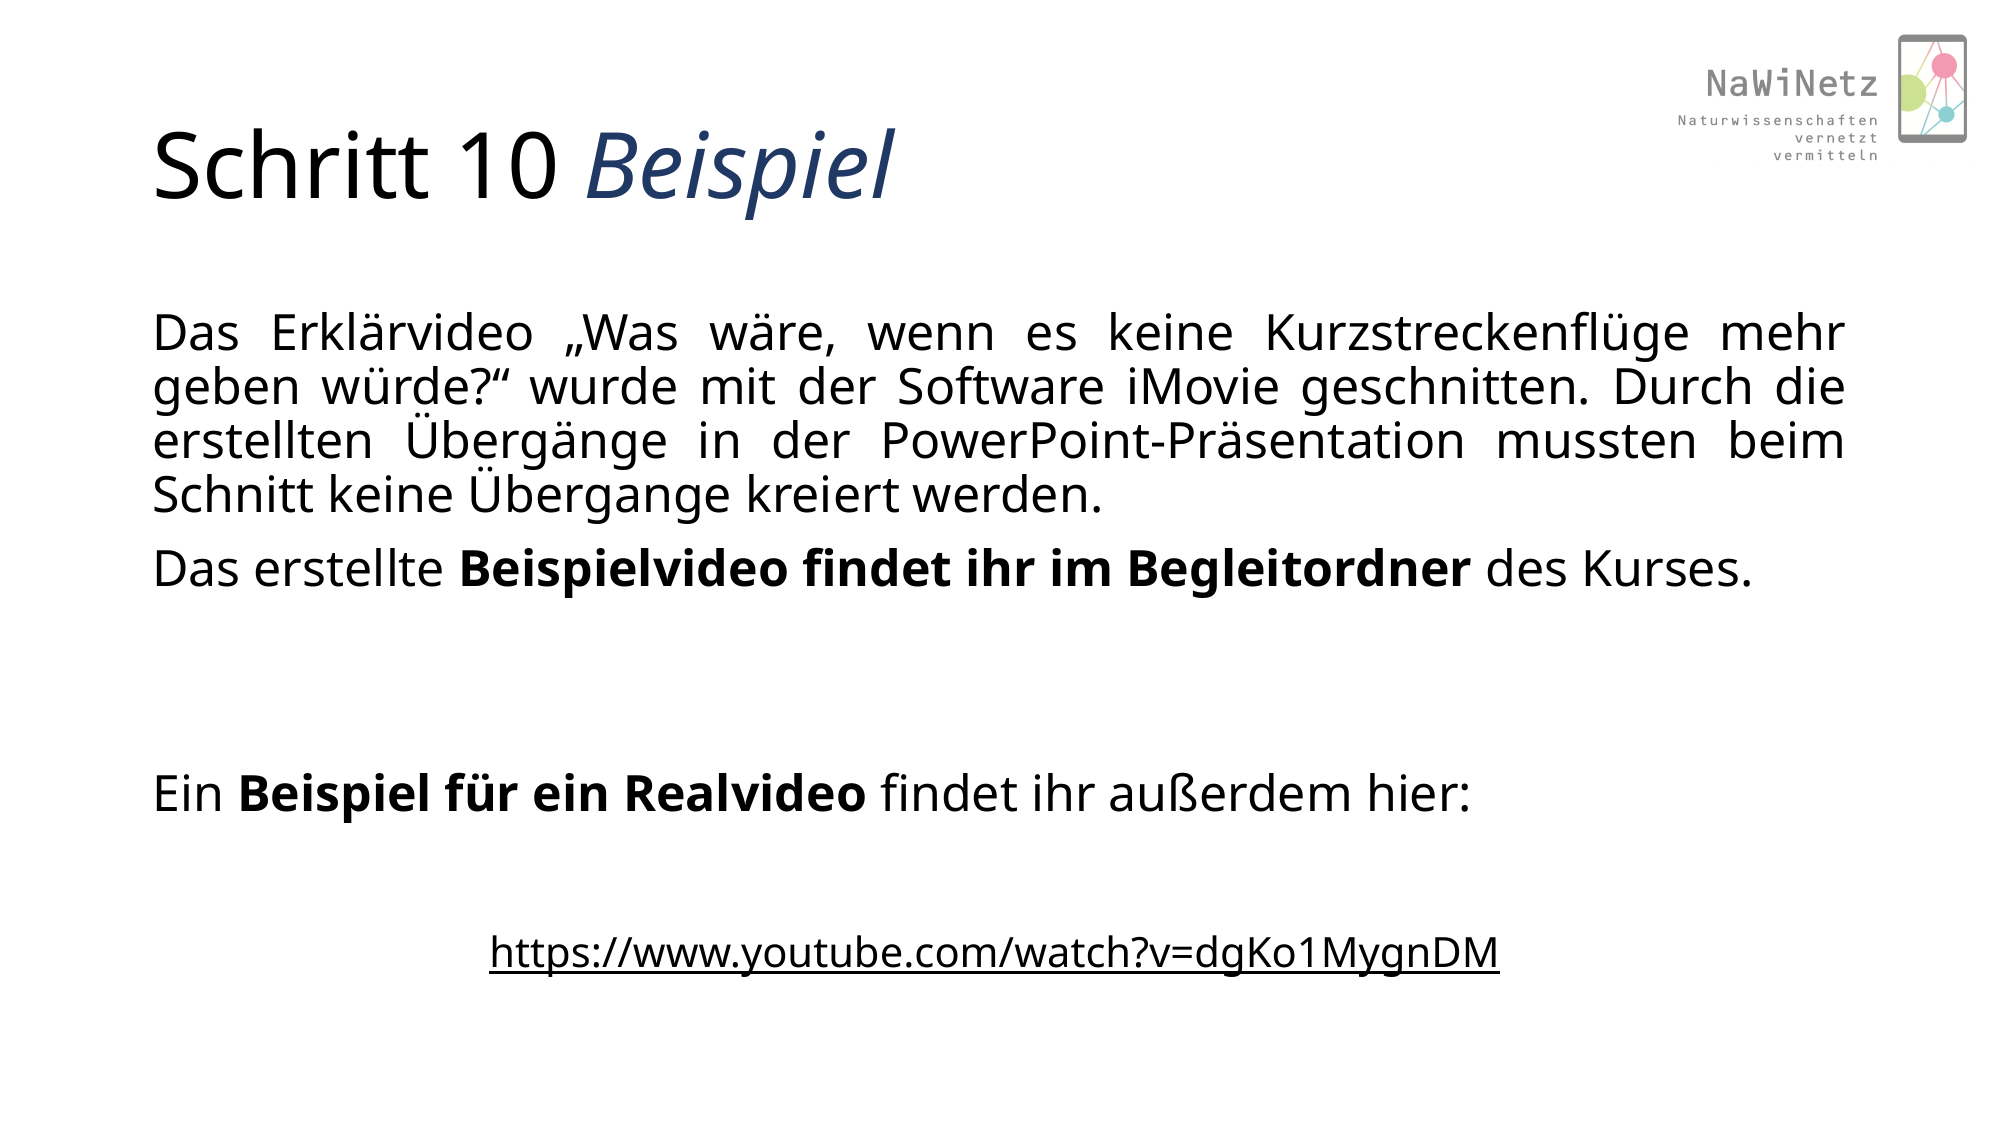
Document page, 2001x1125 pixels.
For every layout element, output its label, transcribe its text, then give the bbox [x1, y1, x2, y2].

title Schritt 10 Beispiel [137, 59, 1863, 278]
picture [1674, 29, 1975, 166]
list Das Erklärvideo „Was wäre, wenn es keine Kurzstreckenflüge mehr geben würde?“ wurde mit der Software iMovie geschnitten. Durch die erstellten Übergänge in der PowerPoint-Präsentation mussten beim Schnitt keine Übergange kreiert werden. Das erstellte Beispielvideo findet ihr im Begleitordner des Kurses. Ein Beispiel für ein Realvideo findet ihr außerdem hier: https://www.youtube.com/watch?v=dgKo1MygnDM [137, 299, 1863, 1014]
